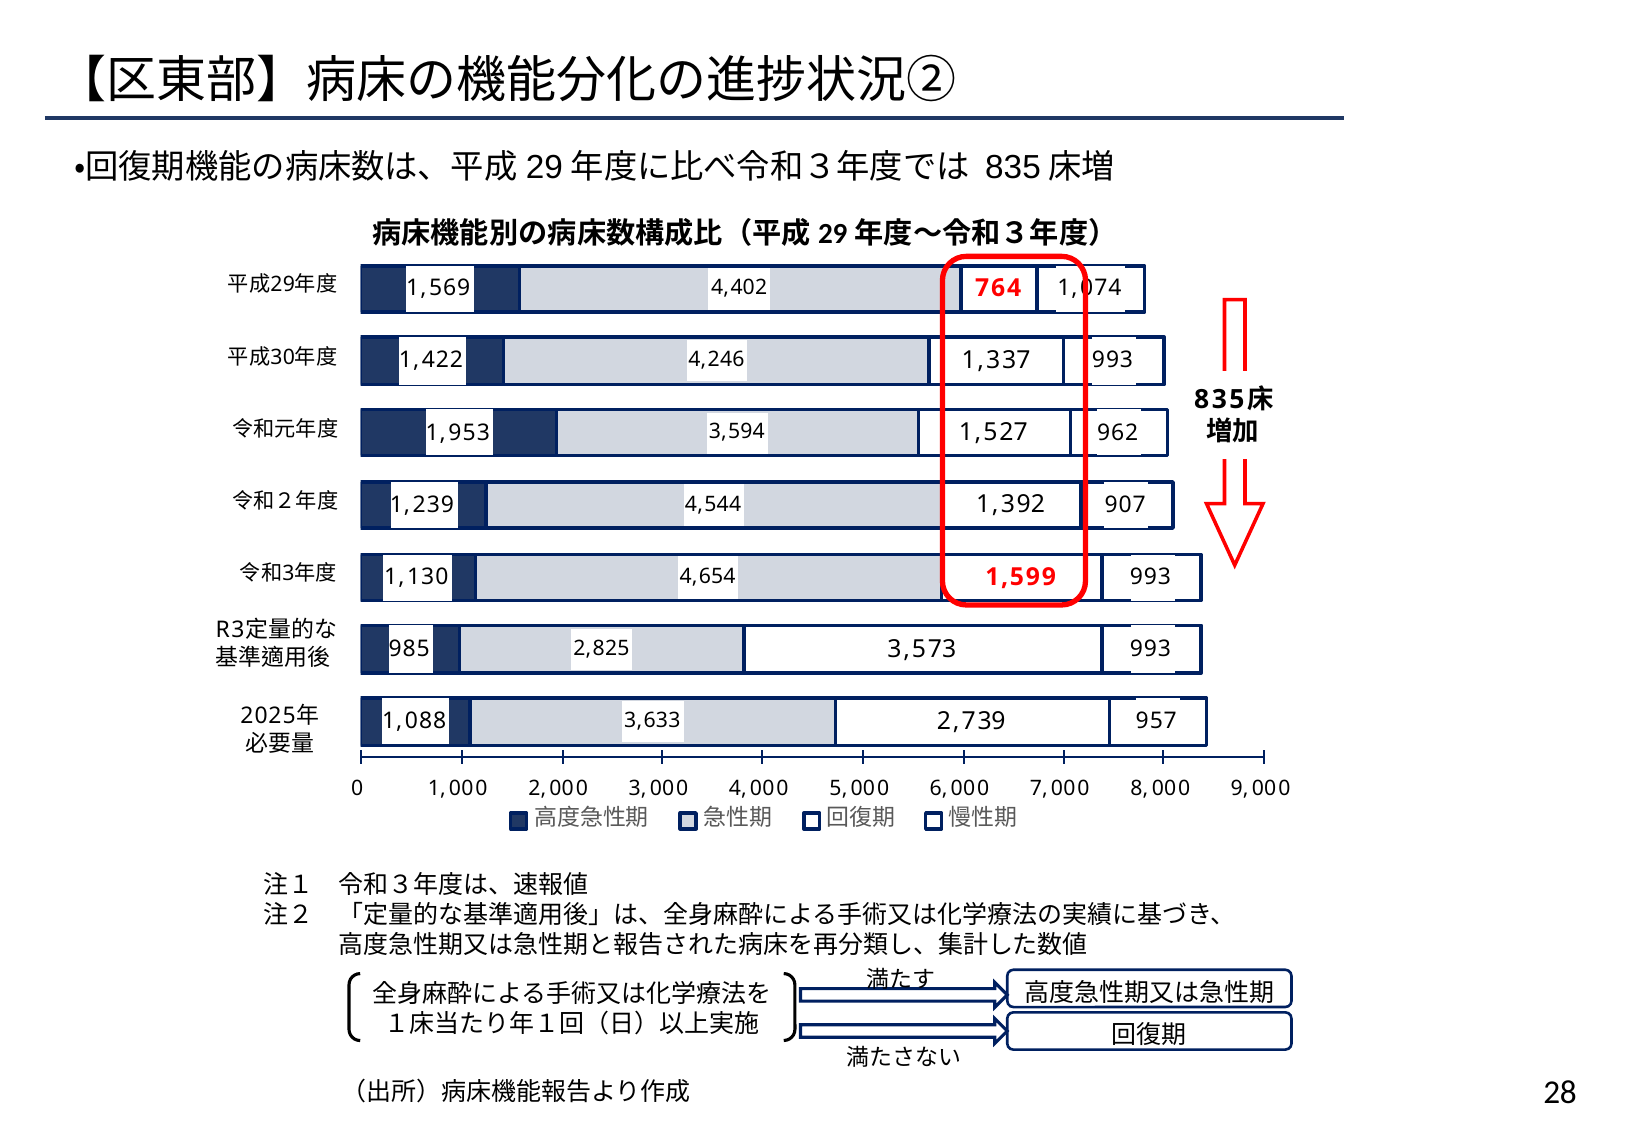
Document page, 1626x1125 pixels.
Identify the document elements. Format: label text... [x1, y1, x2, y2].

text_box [800, 1018, 1008, 1076]
text_box （出所）病床機能報告より作成 [326, 1068, 843, 1113]
title 【区東部】病床の機能分化の進捗状況② [44, 32, 1344, 117]
text_box 高度急性期又は急性期 [1008, 968, 1293, 1009]
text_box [800, 958, 1008, 1008]
slide_number 27 [1226, 1060, 1592, 1121]
text_box 回復期 [1006, 1011, 1293, 1051]
text_box 注１ 令和３年度は、速報値 注２ 「定量的な基準適用後」は、全身麻酔による手術又は化学療法の実績に基づき、 高度急性期又は急性期と報告された病床を再分類し、集計した数値 [248, 861, 1342, 966]
picture [180, 228, 1327, 861]
text_box 病床機能別の病床数構成比（平成29年度～令和３年度） [357, 207, 1150, 228]
text_box ・回復期機能の病床数は、平成29年度に比べ令和３年度では 835床増 [74, 123, 1625, 192]
text_box 全身麻酔による手術又は化学療法を １床当たり年１回（日）以上実施 [348, 973, 796, 1042]
